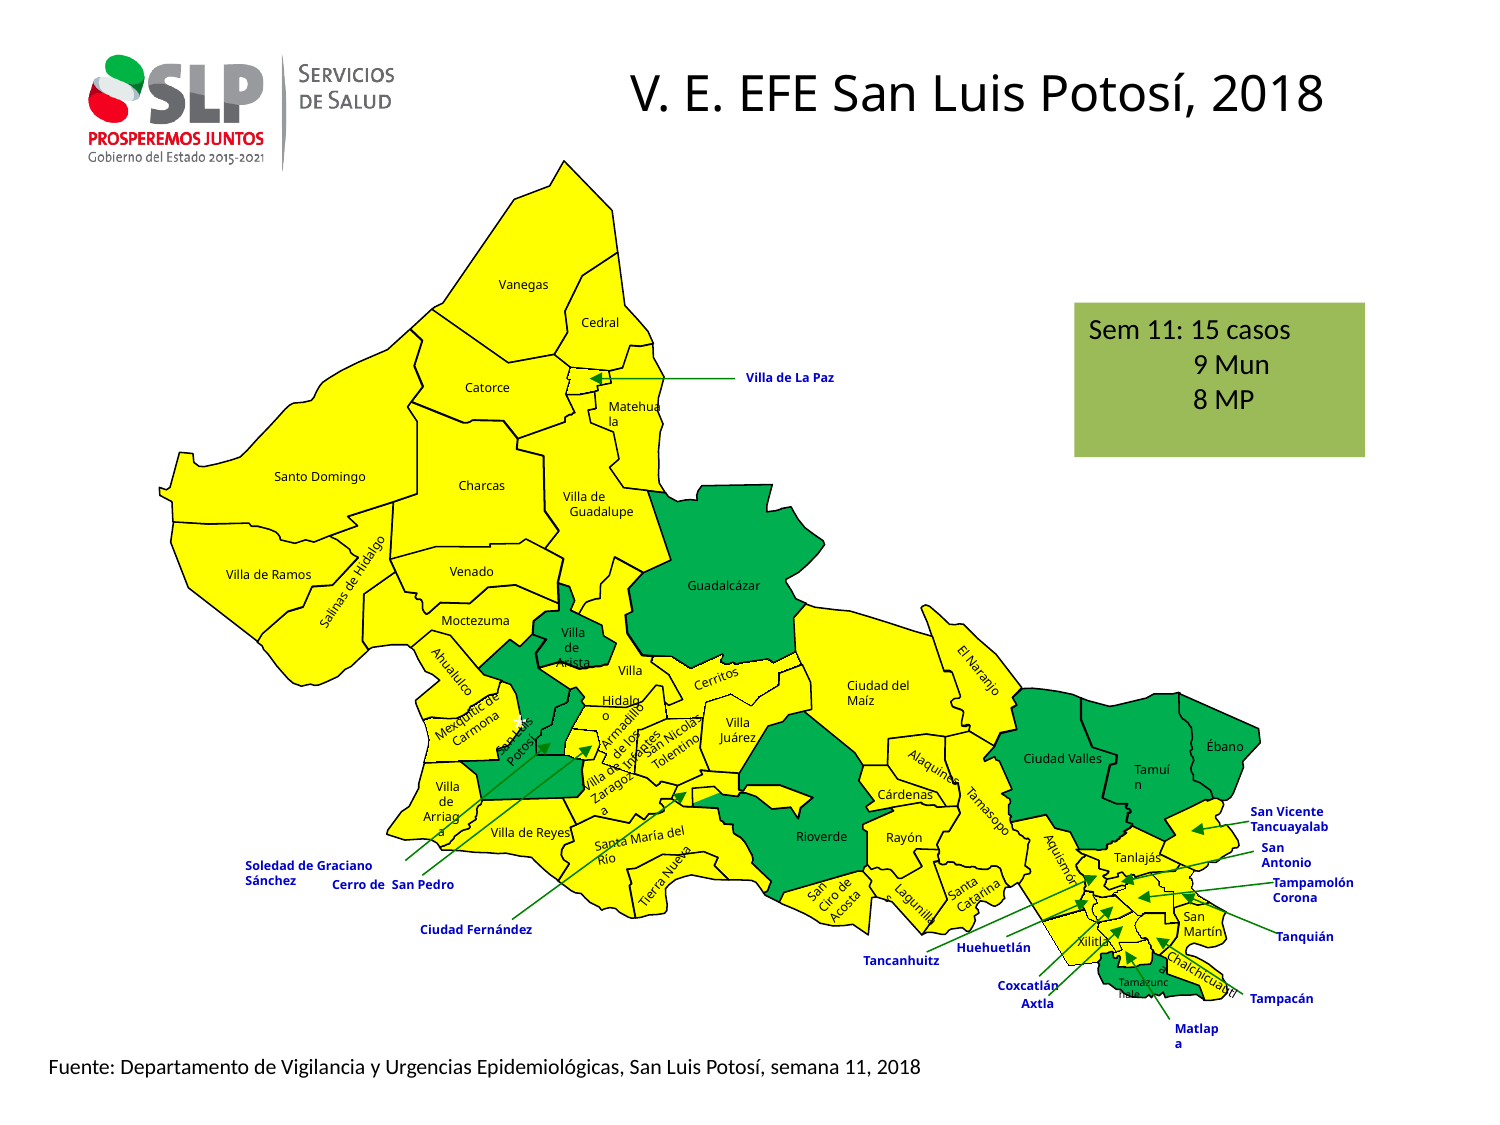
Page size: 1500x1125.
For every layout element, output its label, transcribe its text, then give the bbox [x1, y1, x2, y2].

text_box V. E. EFE San Luis Potosí, 2018 [442, 54, 1500, 130]
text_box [159, 160, 1378, 1060]
text_box Fuente: Departamento de Vigilancia y Urgencias Epidemiológicas, San Luis Potosí, semana 11, 2018 [33, 1045, 1274, 1087]
picture [88, 54, 394, 172]
